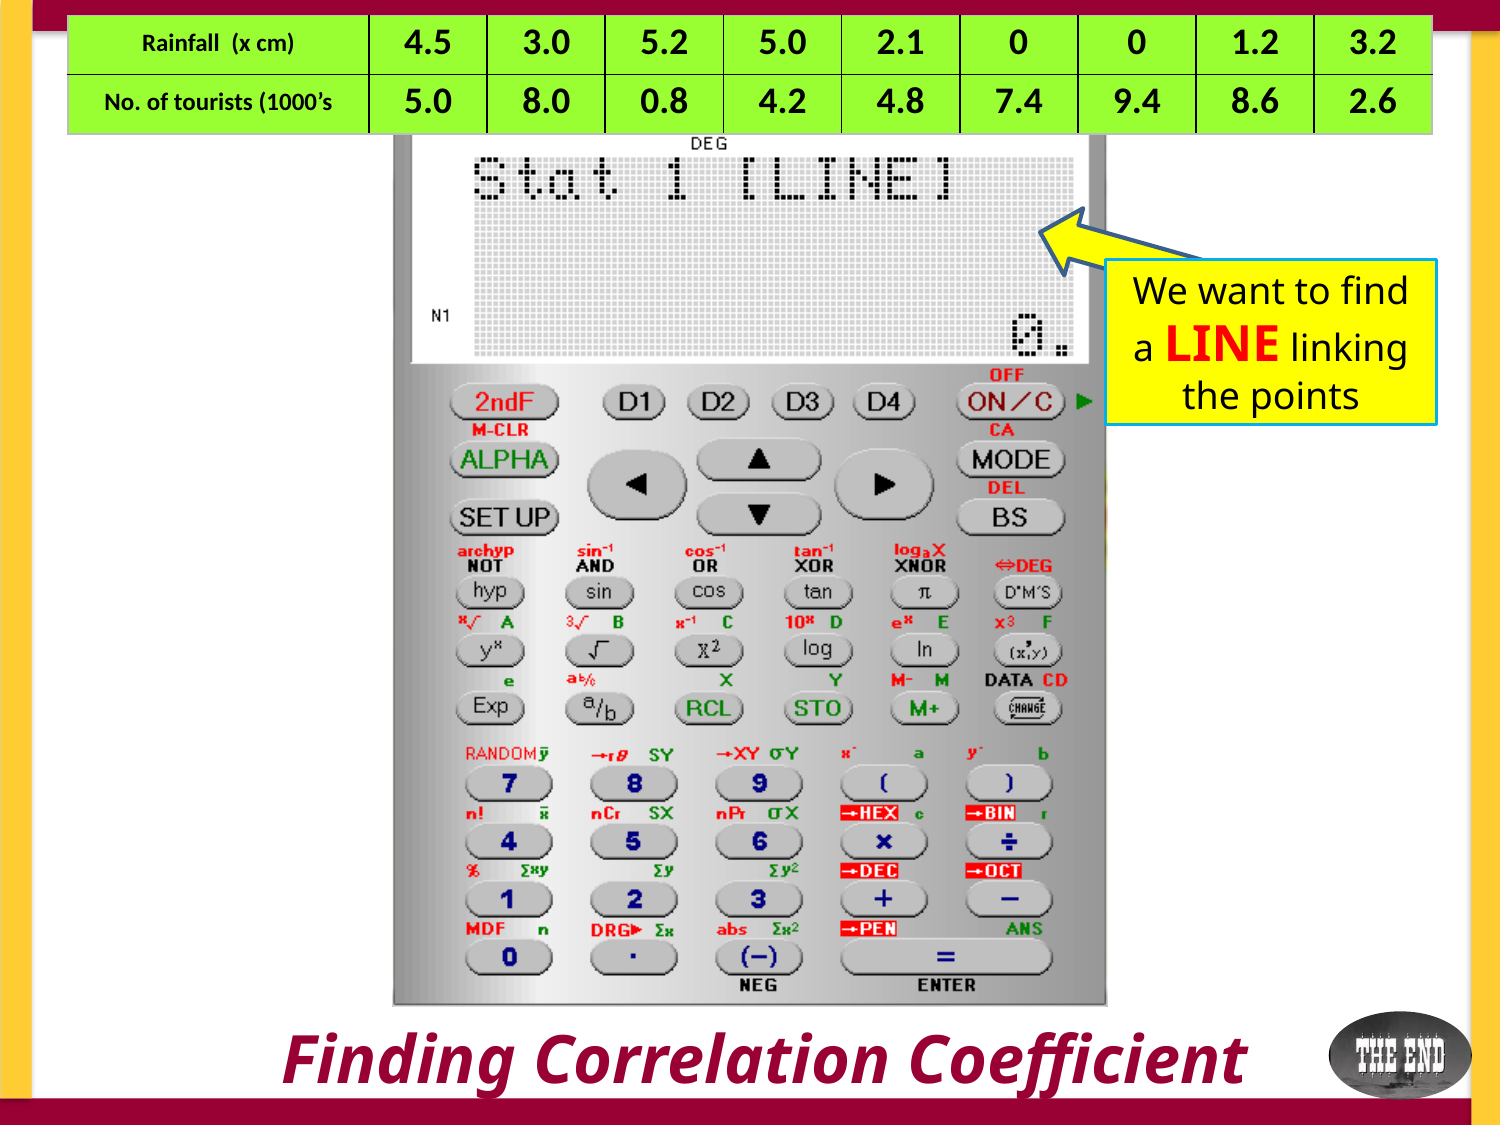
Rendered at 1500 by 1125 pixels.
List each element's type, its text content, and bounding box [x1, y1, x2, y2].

table_header 0 [961, 16, 1077, 74]
table_header 5.0 [724, 16, 841, 74]
table_cell 7.4 [961, 75, 1077, 116]
table_header 3.0 [488, 16, 604, 74]
table_header Rainfall (x cm) [69, 16, 368, 74]
table_cell 8.0 [488, 75, 604, 116]
table_cell 5.0 [370, 75, 486, 133]
table_cell 0.8 [606, 75, 723, 116]
table_header 4.5 [370, 16, 486, 74]
table_cell 8.6 [1197, 75, 1313, 133]
text_box [1112, 232, 1207, 259]
text_box We want to find a LINE linking the points [1112, 259, 1437, 425]
table_header 5.2 [606, 16, 723, 74]
table_cell 4.8 [842, 75, 959, 116]
text_box Finding Correlation Coefficient [29, 1009, 1500, 1104]
table_header 1.2 [1197, 16, 1313, 74]
table_header 3.2 [1315, 16, 1431, 74]
picture [391, 117, 1108, 1008]
table_cell No. of tourists (1000’s [69, 75, 368, 133]
table_header 0 [1079, 16, 1195, 74]
table_cell 2.6 [1315, 75, 1431, 133]
table_header 2.1 [842, 16, 959, 74]
table_cell 9.4 [1079, 75, 1195, 133]
table_cell 4.2 [724, 75, 841, 116]
